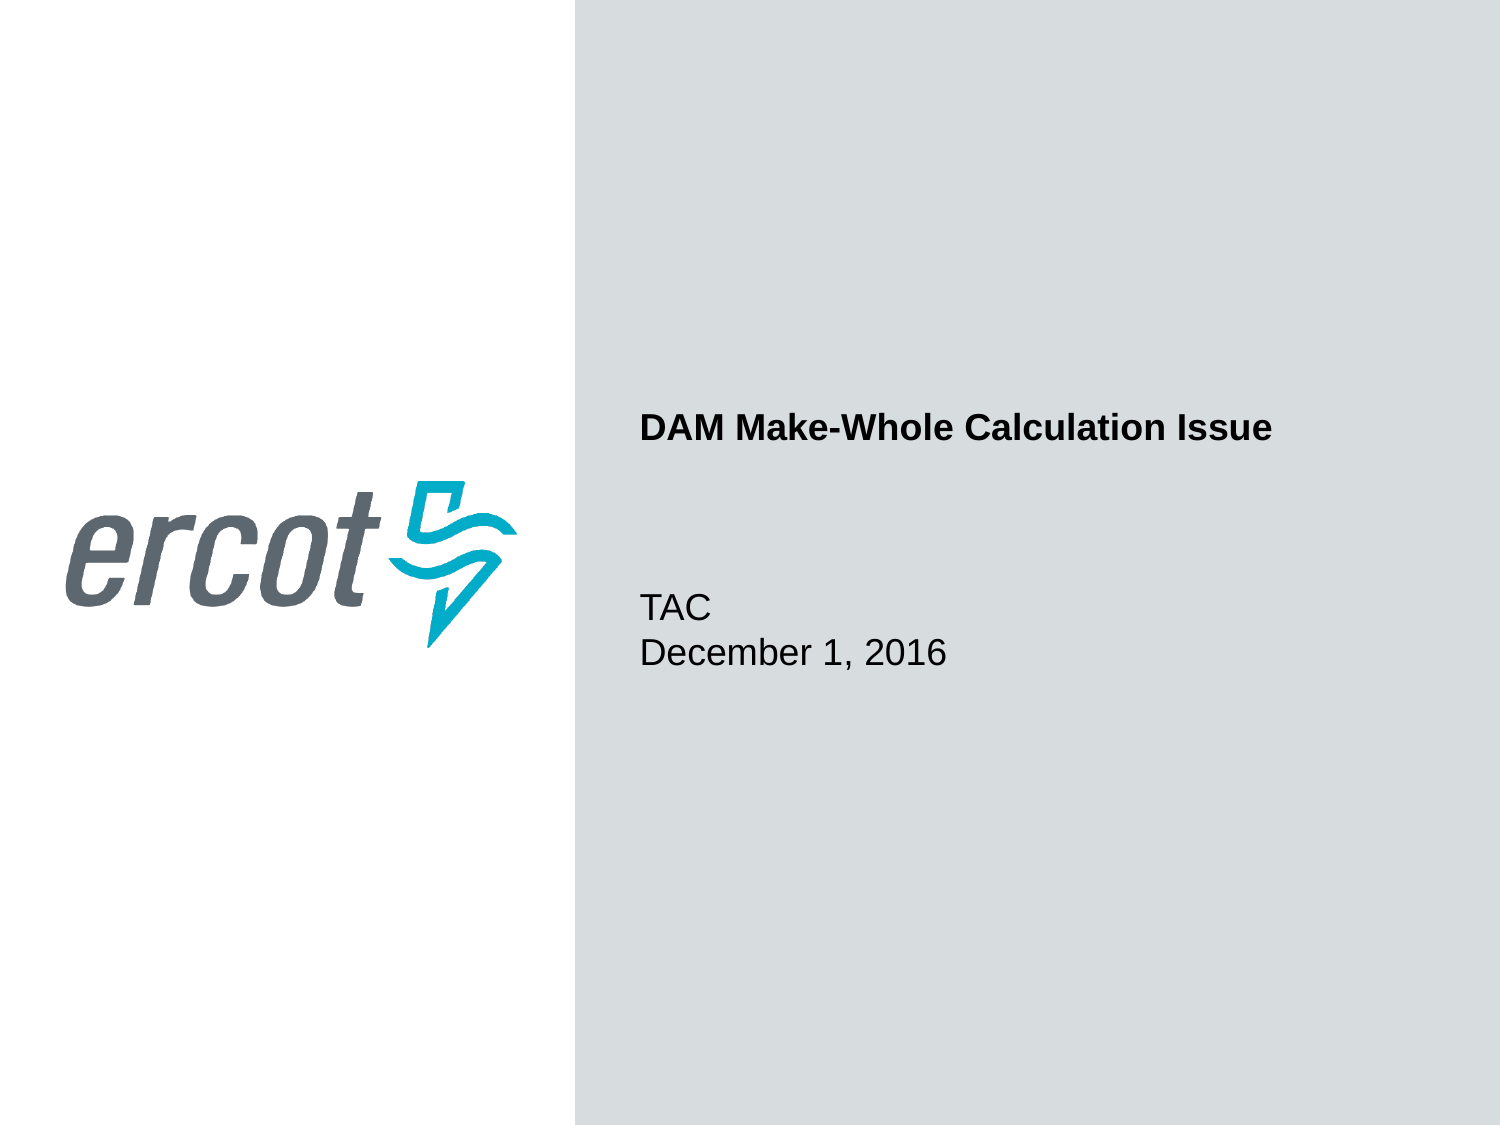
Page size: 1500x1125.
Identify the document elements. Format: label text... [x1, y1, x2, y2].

picture [56, 471, 525, 654]
text_box DAM Make-Whole Calculation Issue TAC December 1, 2016 [624, 395, 1438, 681]
